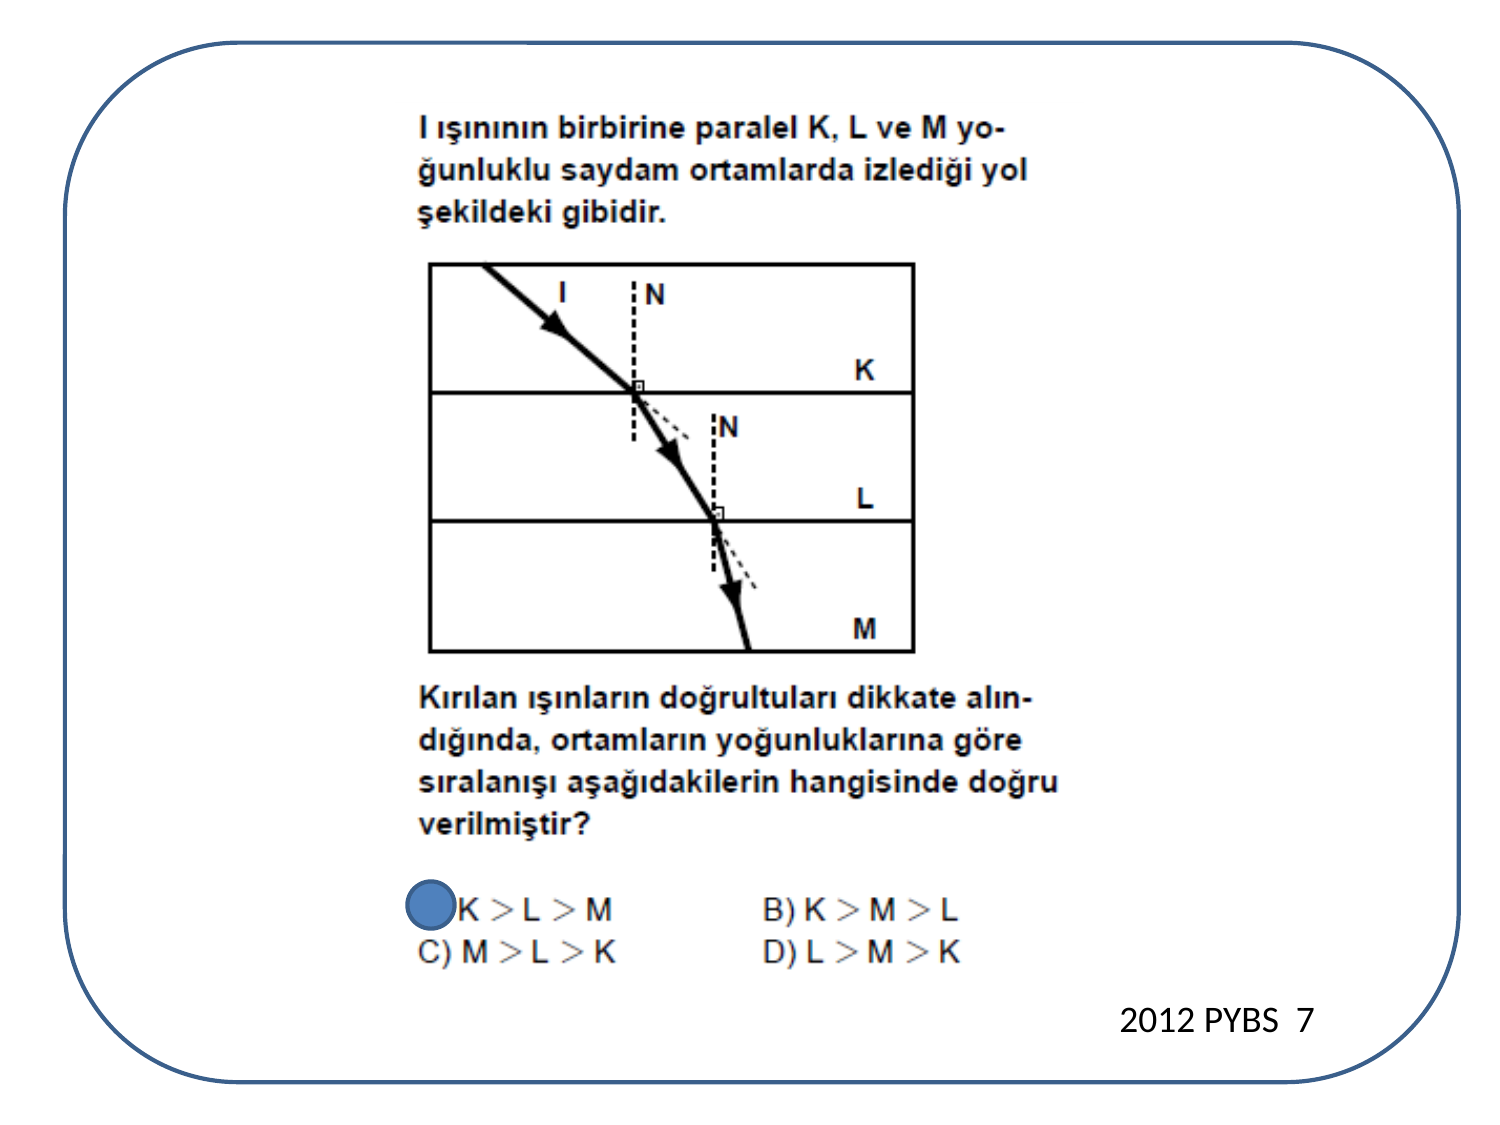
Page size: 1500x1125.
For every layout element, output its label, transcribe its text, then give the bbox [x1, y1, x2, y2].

text_box [62, 40, 1461, 1085]
text_box 2012 PYBS 7 [1104, 987, 1332, 1093]
picture [395, 101, 1085, 997]
